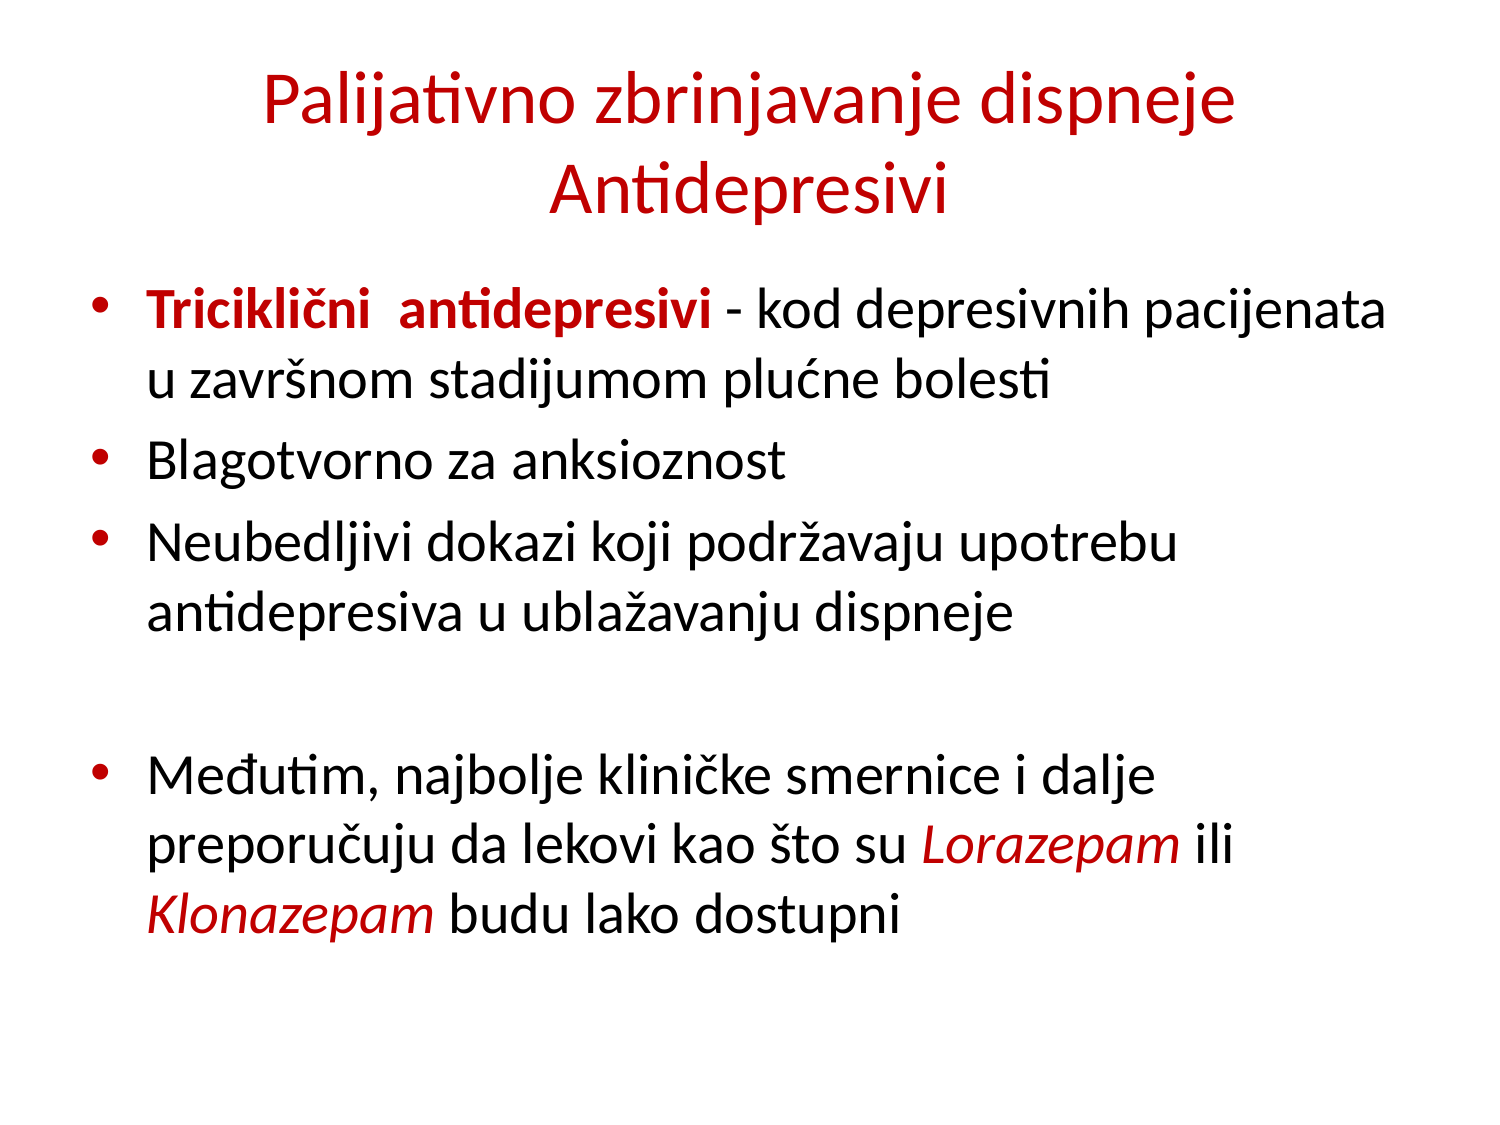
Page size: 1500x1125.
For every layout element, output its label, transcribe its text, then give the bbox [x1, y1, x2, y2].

title Palijativno zbrinjavanje dispneje Antidepresivi [75, 45, 1425, 233]
list Triciklični antidepresivi - kod depresivnih pacijenata u završnom stadijumom plućne bolesti Blagotvorno za anksioznost Neubedljivi dokazi koji podržavaju upotrebu antidepresiva u ublažavanju dispneje Međutim, najbolje kliničke smernice i dalje preporučuju da lekovi kao što su Lorazepam ili Klonazepam budu lako dostupni [75, 262, 1425, 1005]
